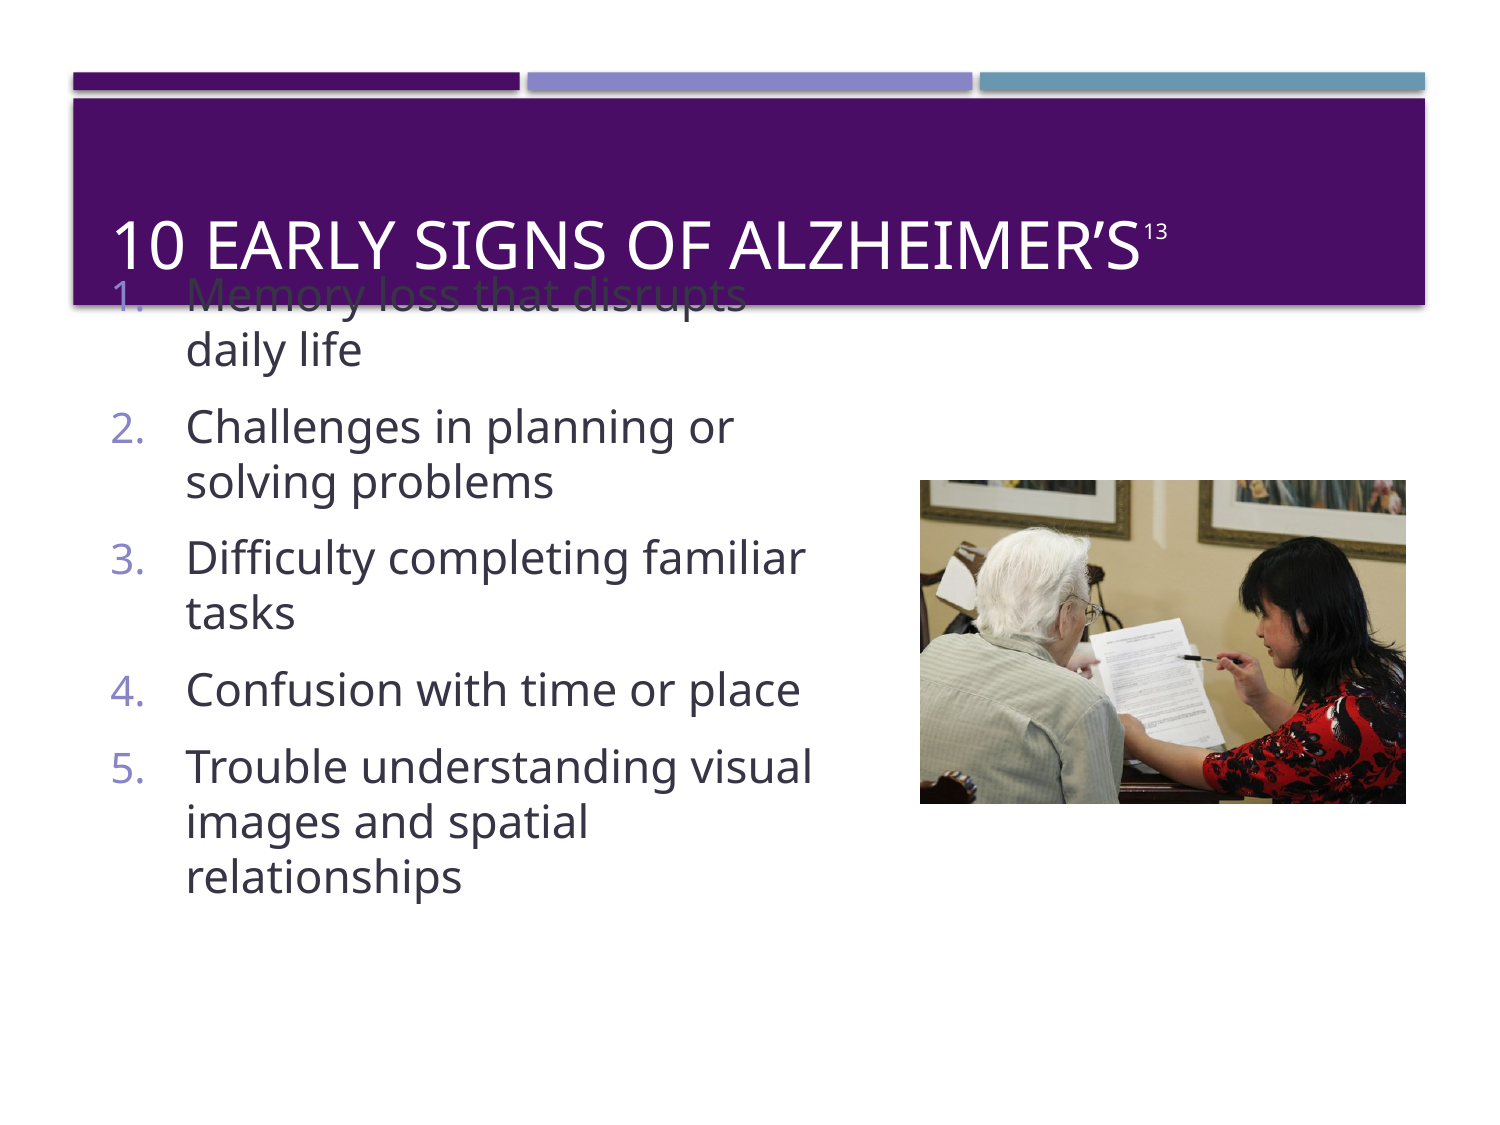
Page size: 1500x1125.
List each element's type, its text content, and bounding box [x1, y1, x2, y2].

picture [919, 479, 1407, 805]
title 10 EARLY Signs of Alzheimer’s13 [95, 112, 1406, 291]
list Memory loss that disrupts daily life Challenges in planning or solving problems Difficulty completing familiar tasks Confusion with time or place Trouble understanding visual images and spatial relationships [95, 365, 858, 962]
